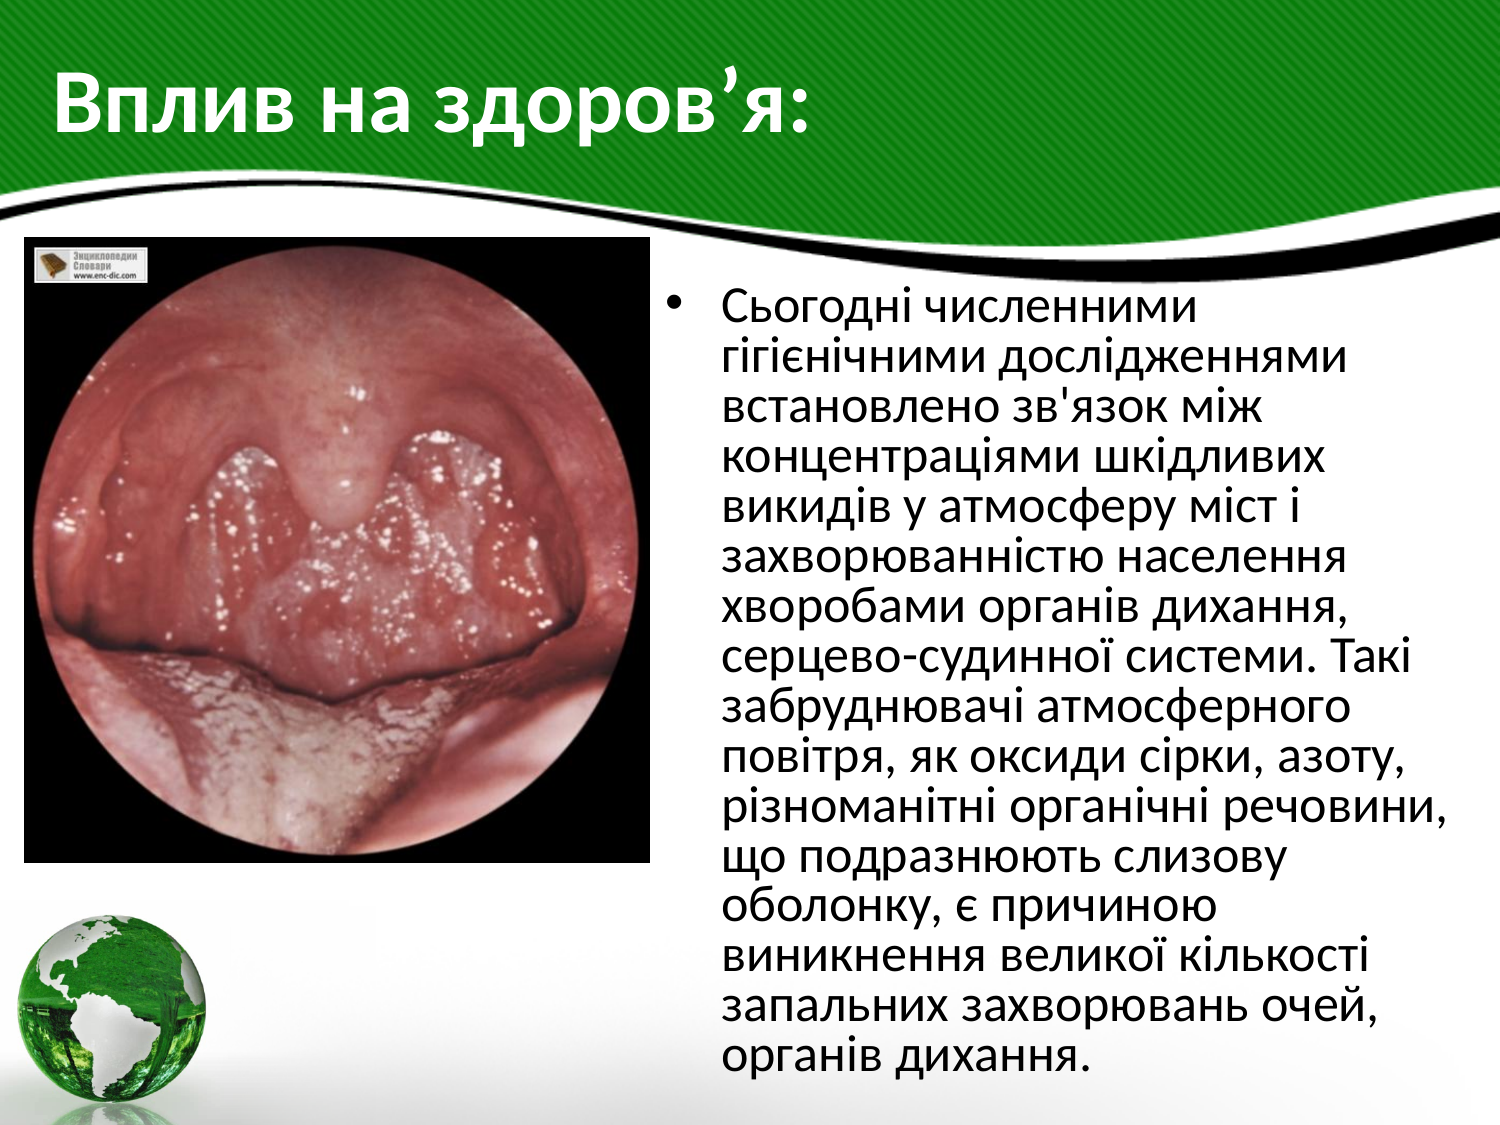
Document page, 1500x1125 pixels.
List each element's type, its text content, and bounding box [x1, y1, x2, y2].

picture [0, 0, 1500, 1125]
title Вплив на здоров’я: [37, 8, 1463, 183]
list Сьогодні численними гігієнічними дослідженнями встановлено зв'язок між концентраціями шкідливих викидів у атмосферу міст і захворюванністю населення хворобами органів дихання, серцево-судинної системи. Такі забруднювачі атмосферного повітря, як оксиди сірки, азоту, різноманітні органічні речовини, що подразнюють слизову оболонку, є причиною виникнення великої кількості запальних захворювань очей, органів дихання. [649, 274, 1476, 1101]
